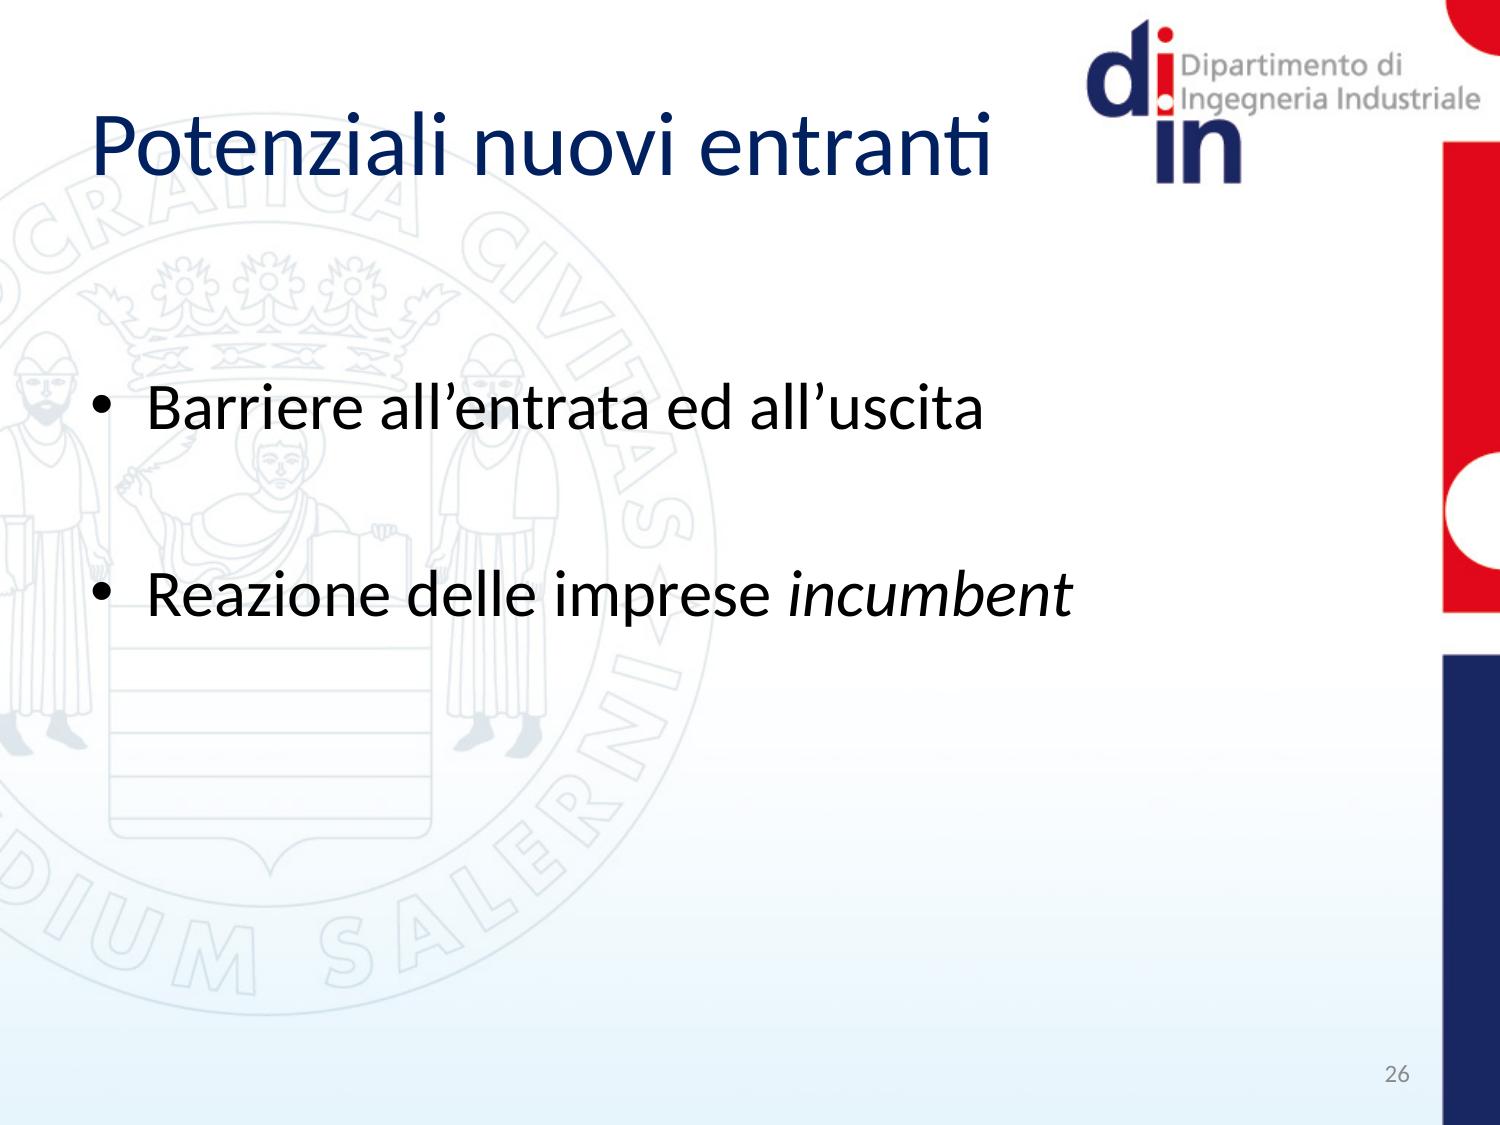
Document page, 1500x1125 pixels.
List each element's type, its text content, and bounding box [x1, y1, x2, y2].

title Potenziali nuovi entranti [74, 44, 1070, 233]
slide_number 26 [1257, 1042, 1425, 1103]
list Barriere all’entrata ed all’uscita Reazione delle imprese incumbent [74, 262, 1426, 1006]
picture [0, 0, 1500, 1125]
